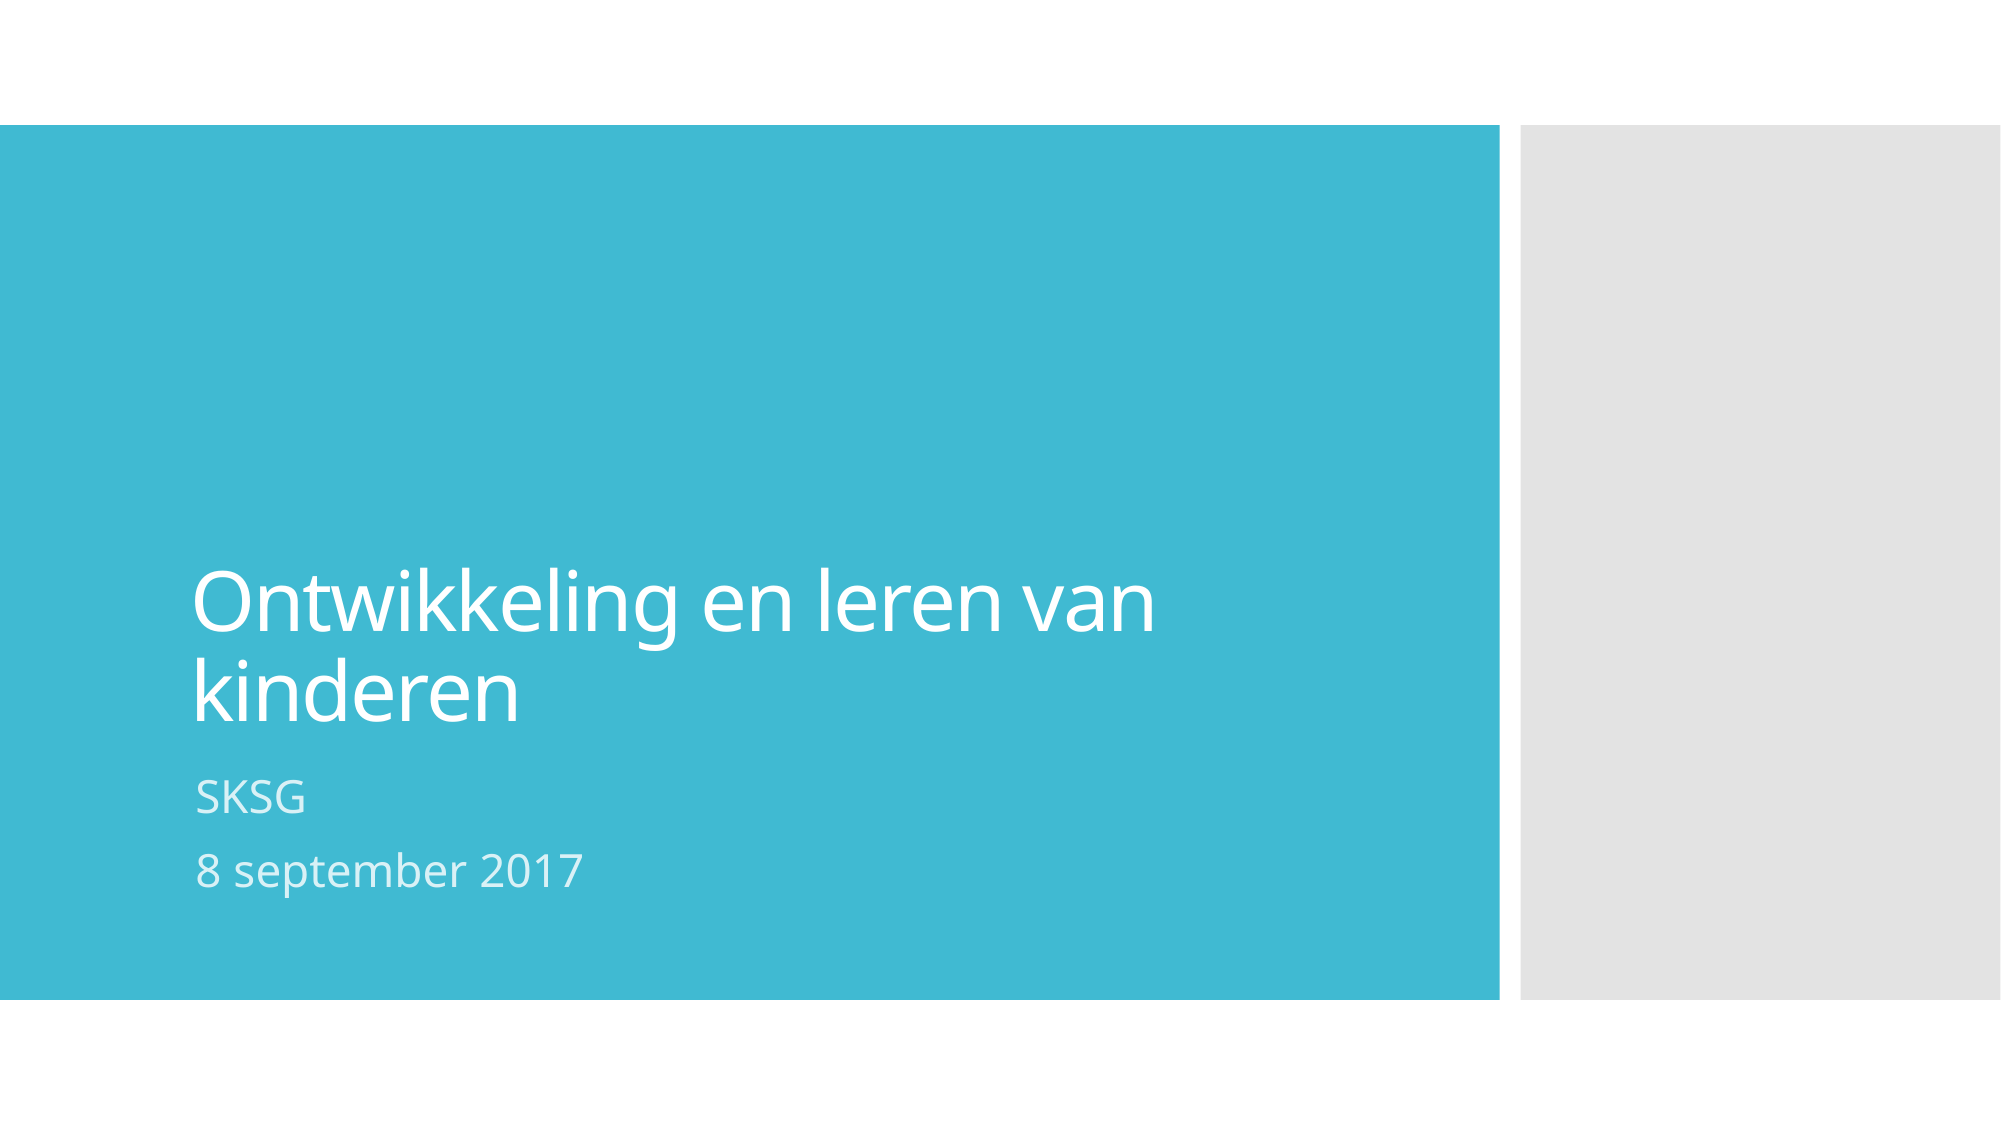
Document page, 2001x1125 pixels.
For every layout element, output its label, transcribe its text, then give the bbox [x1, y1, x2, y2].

subtitle SKSG 8 september 2017 [180, 766, 1381, 917]
title Ontwikkeling en leren van kinderen [175, 213, 1376, 747]
